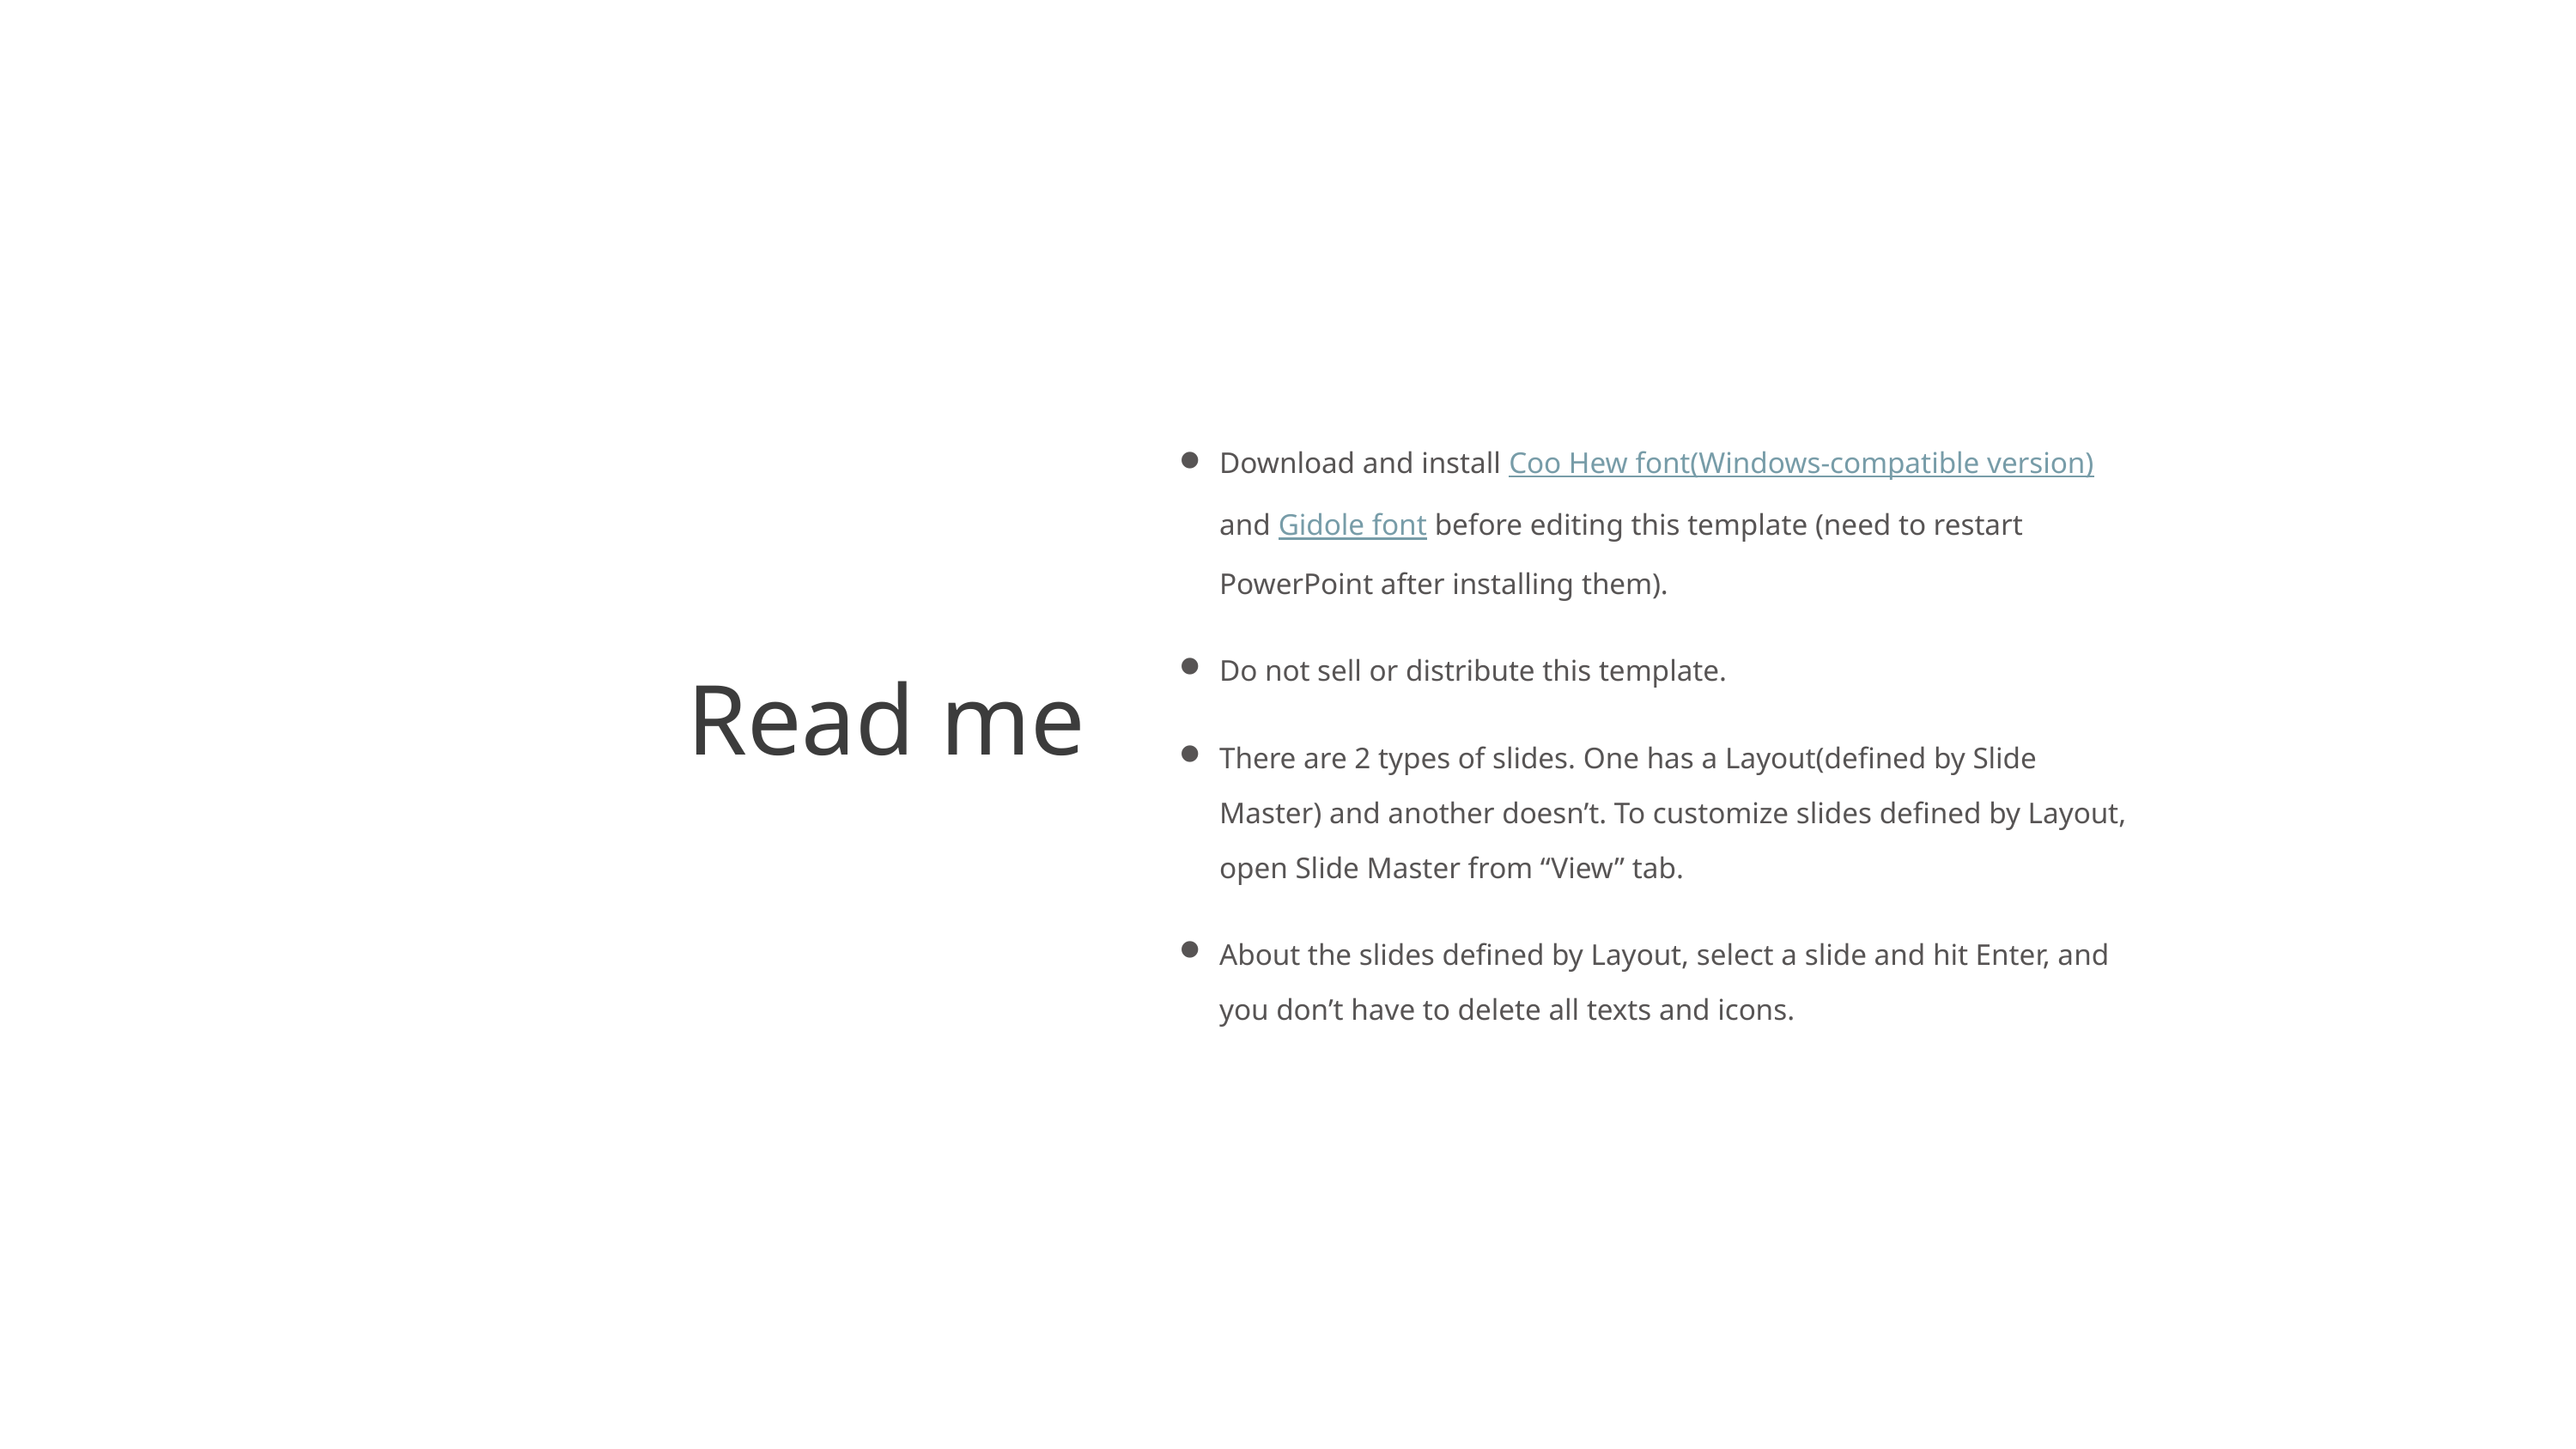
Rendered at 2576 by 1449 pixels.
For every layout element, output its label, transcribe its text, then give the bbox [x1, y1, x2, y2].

list Download and install Coo Hew font(Windows-compatible version) and Gidole font before editing this template (need to restart PowerPoint after installing them). Do not sell or distribute this template. There are 2 types of slides. One has a Layout(defined by Slide Master) and another doesn’t. To customize slides defined by Layout, open Slide Master from “View” tab. About the slides defined by Layout, select a slide and hit Enter, and you don’t have to delete all texts and icons. [1166, 197, 2151, 1251]
title Read me [273, 528, 1099, 920]
